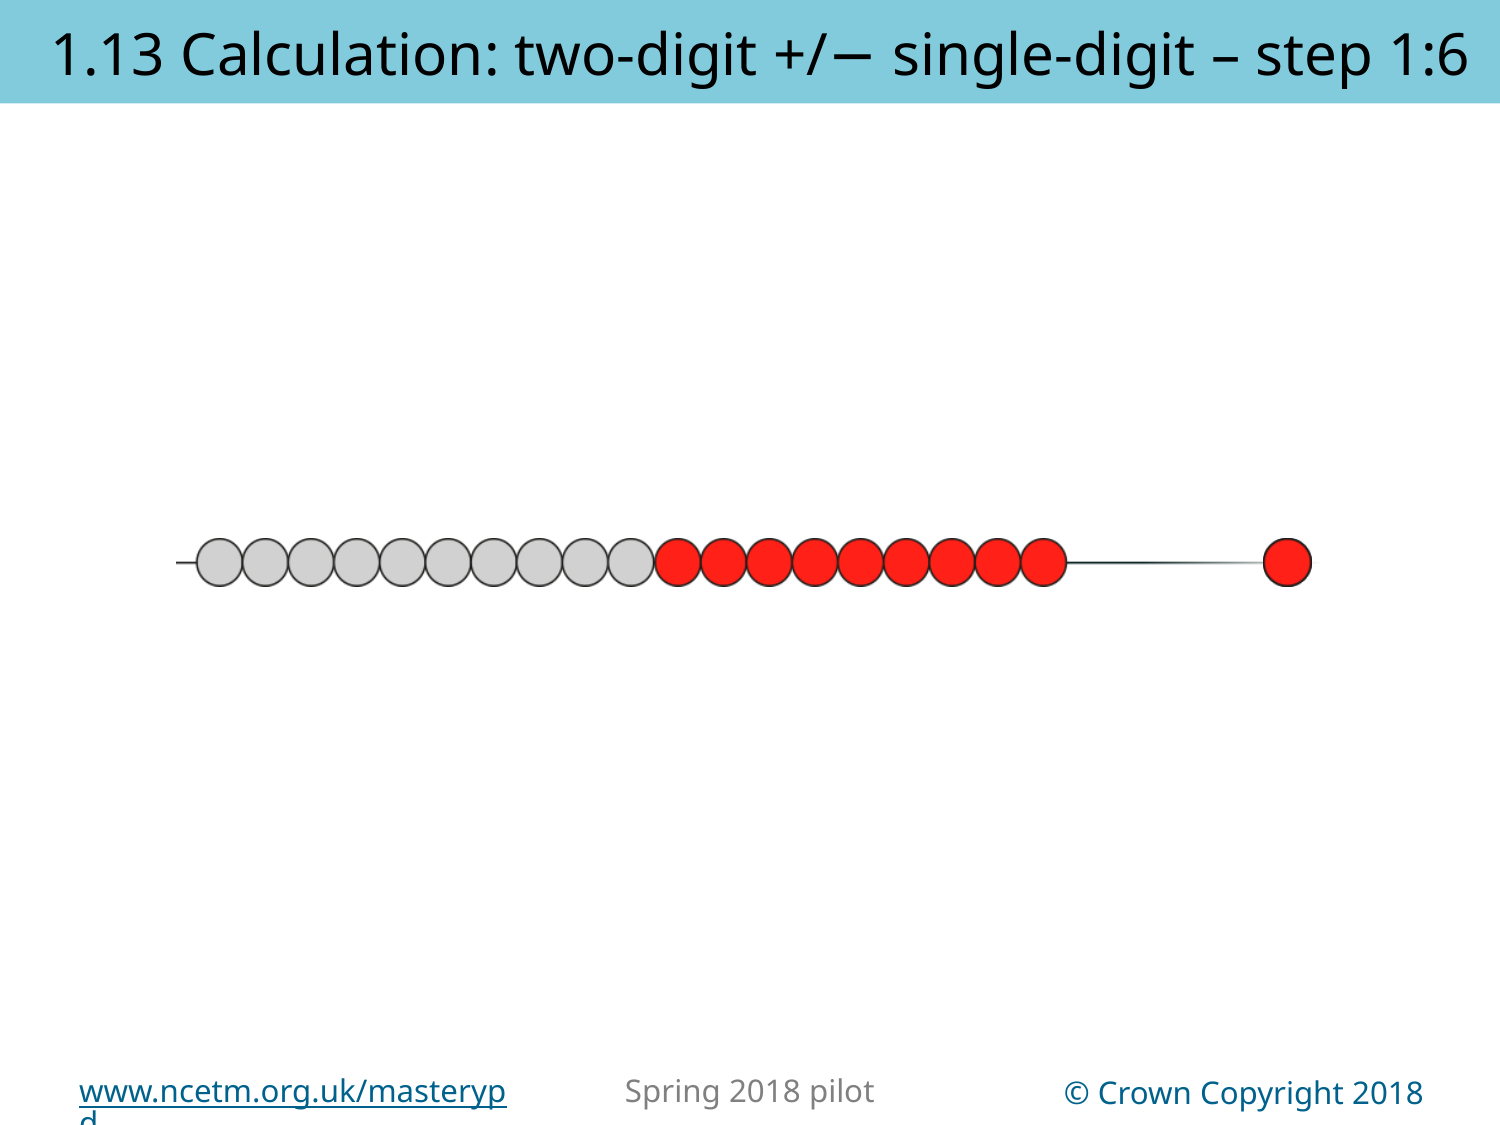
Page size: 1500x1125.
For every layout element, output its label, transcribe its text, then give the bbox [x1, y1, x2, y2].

list 1.13 Calculation: two-digit +/− single-digit – step 1:6 [0, 0, 1500, 104]
picture [176, 538, 1324, 587]
